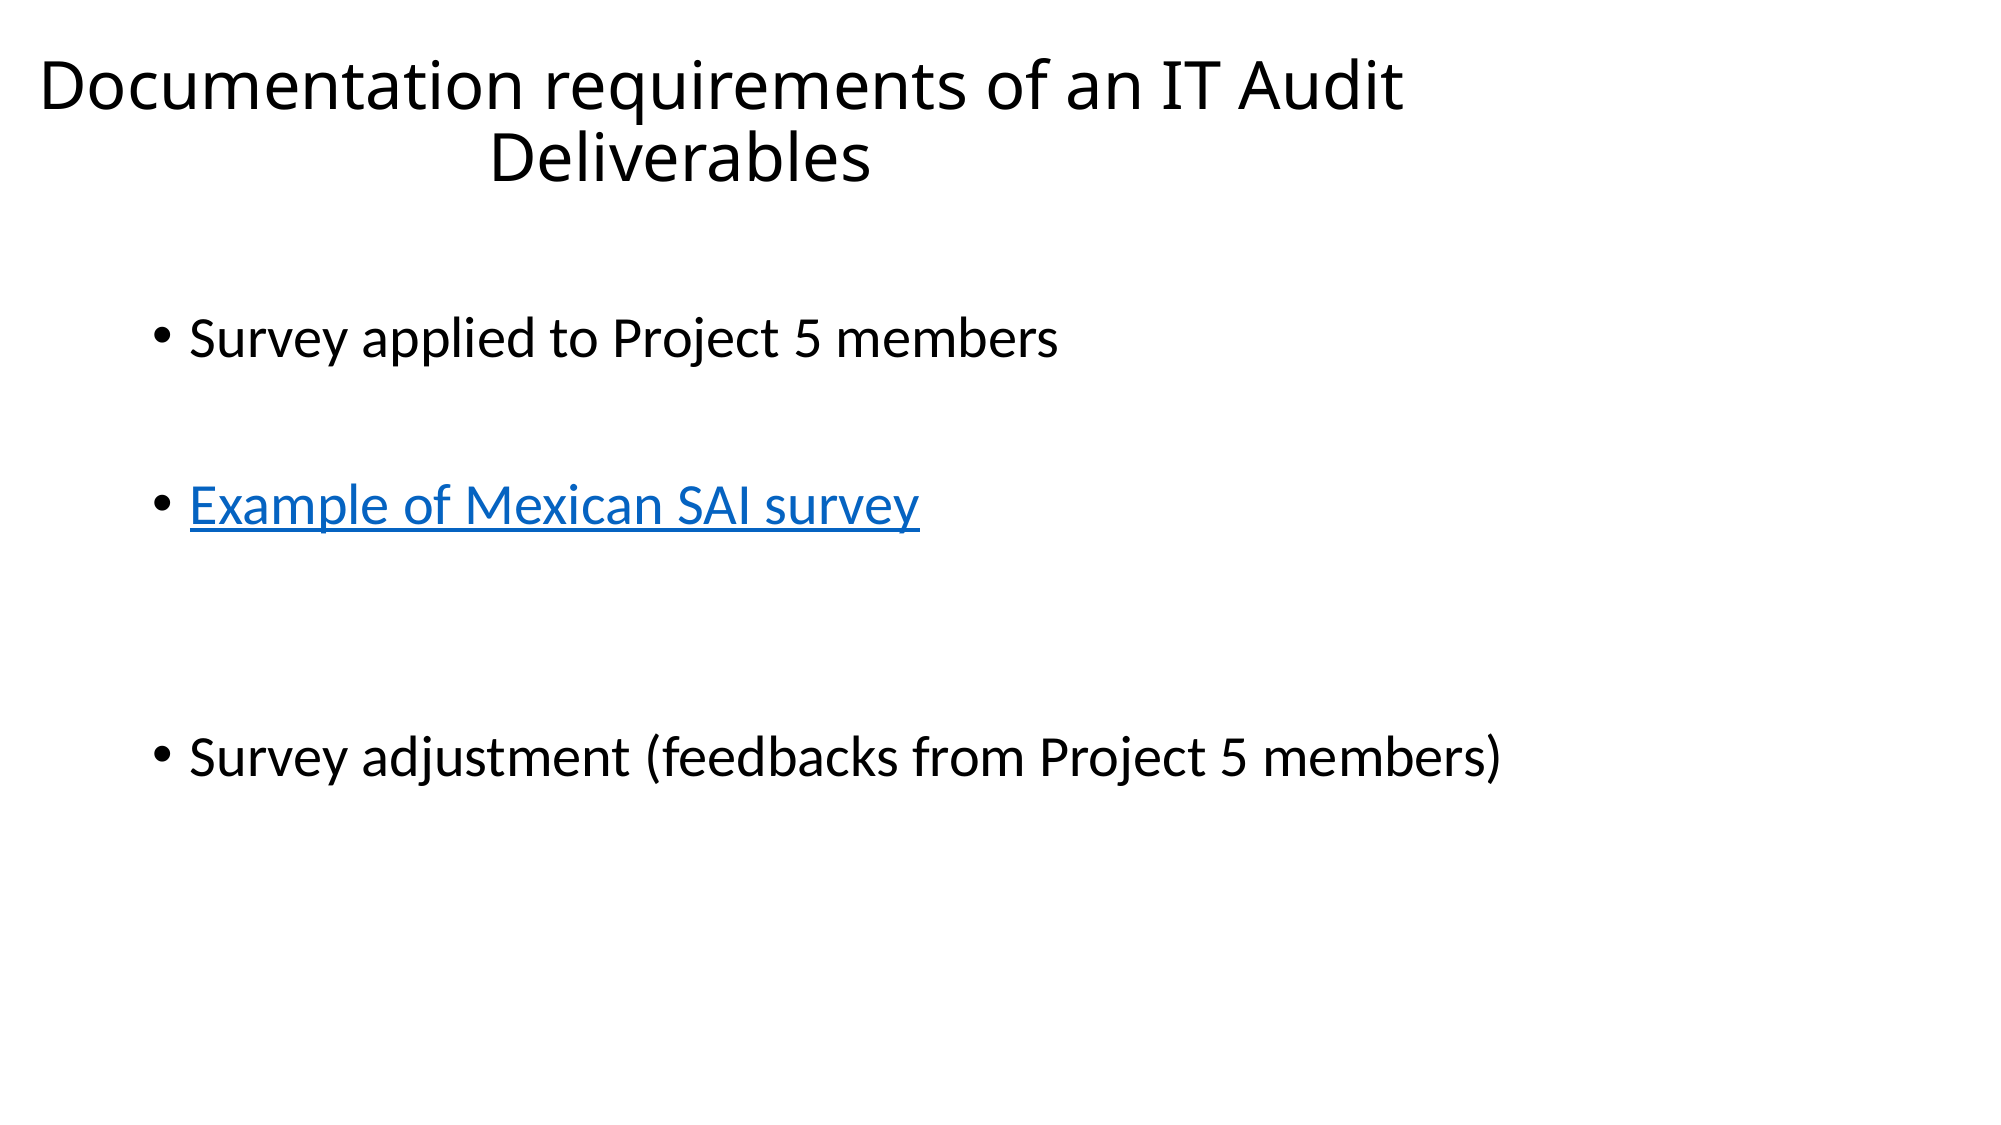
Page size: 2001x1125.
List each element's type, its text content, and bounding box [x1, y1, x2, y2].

list Survey applied to Project 5 members Example of Mexican SAI survey Survey adjustment (feedbacks from Project 5 members) [137, 299, 1863, 1014]
title Documentation requirements of an IT Audit Deliverables [23, 55, 2000, 273]
